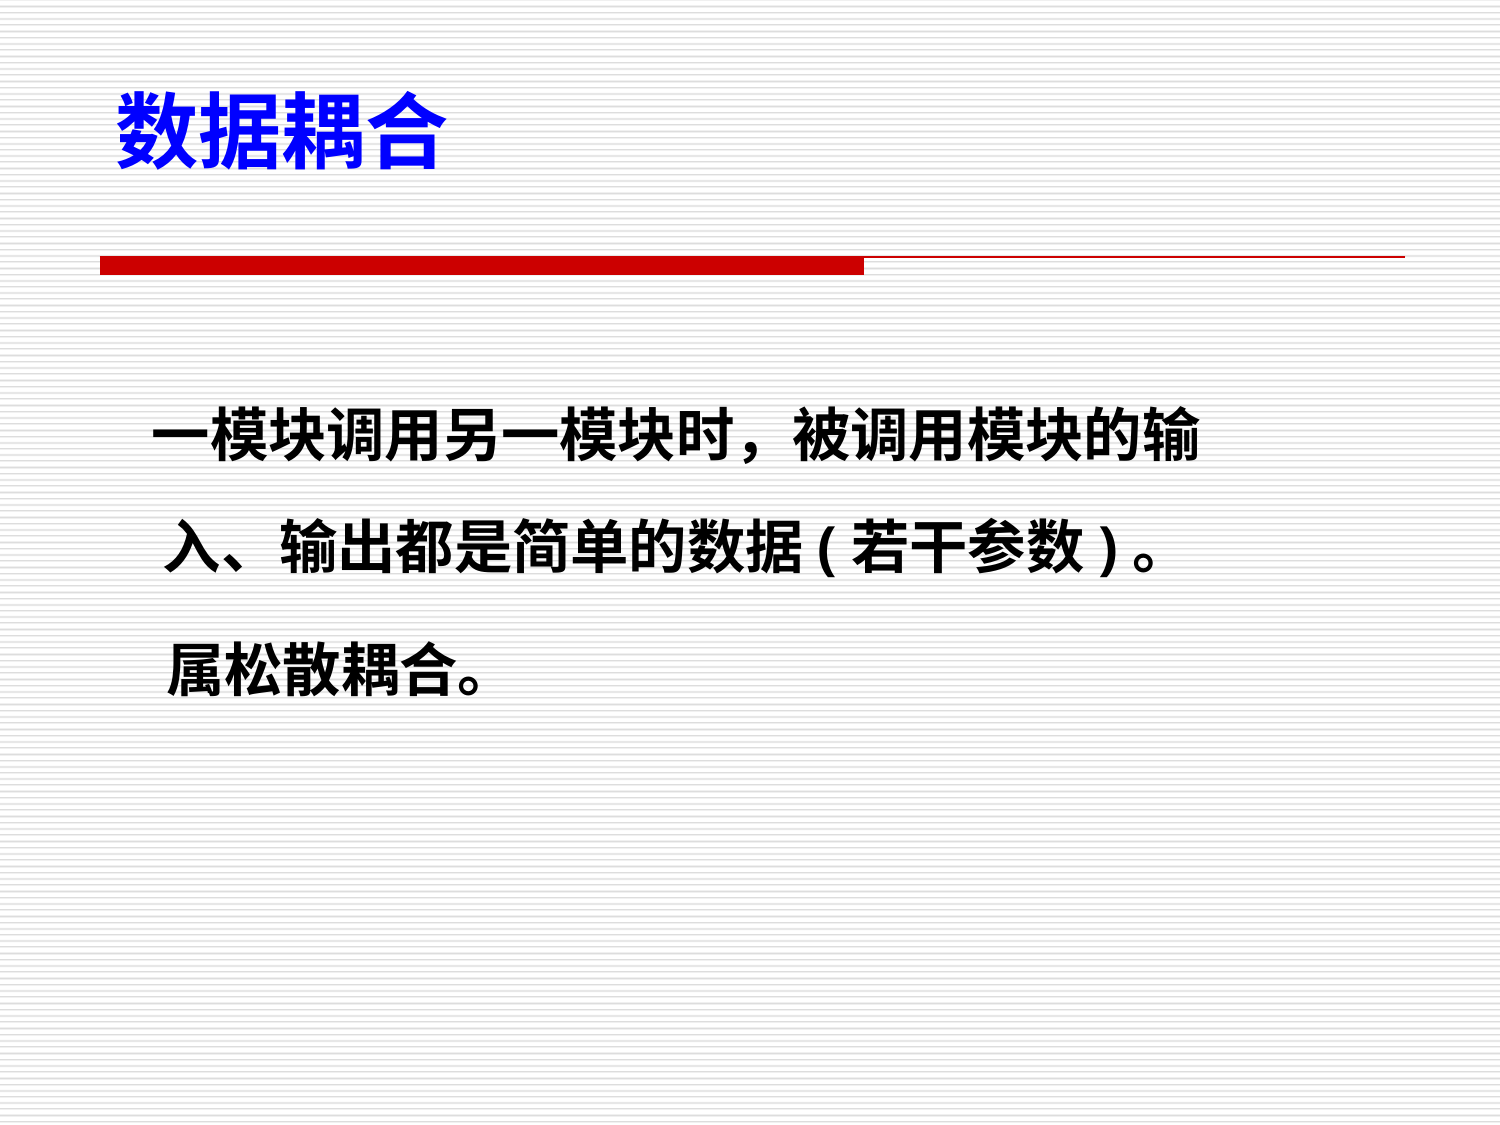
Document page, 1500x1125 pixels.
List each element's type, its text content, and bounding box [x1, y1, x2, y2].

picture [0, 0, 1500, 1125]
text_box 数据耦合 [100, 53, 1038, 207]
text_box 一模块调用另一模块时，被调用模块的输入、输出都是简单的数据(若干参数)。 属松散耦合。 [70, 348, 1321, 986]
